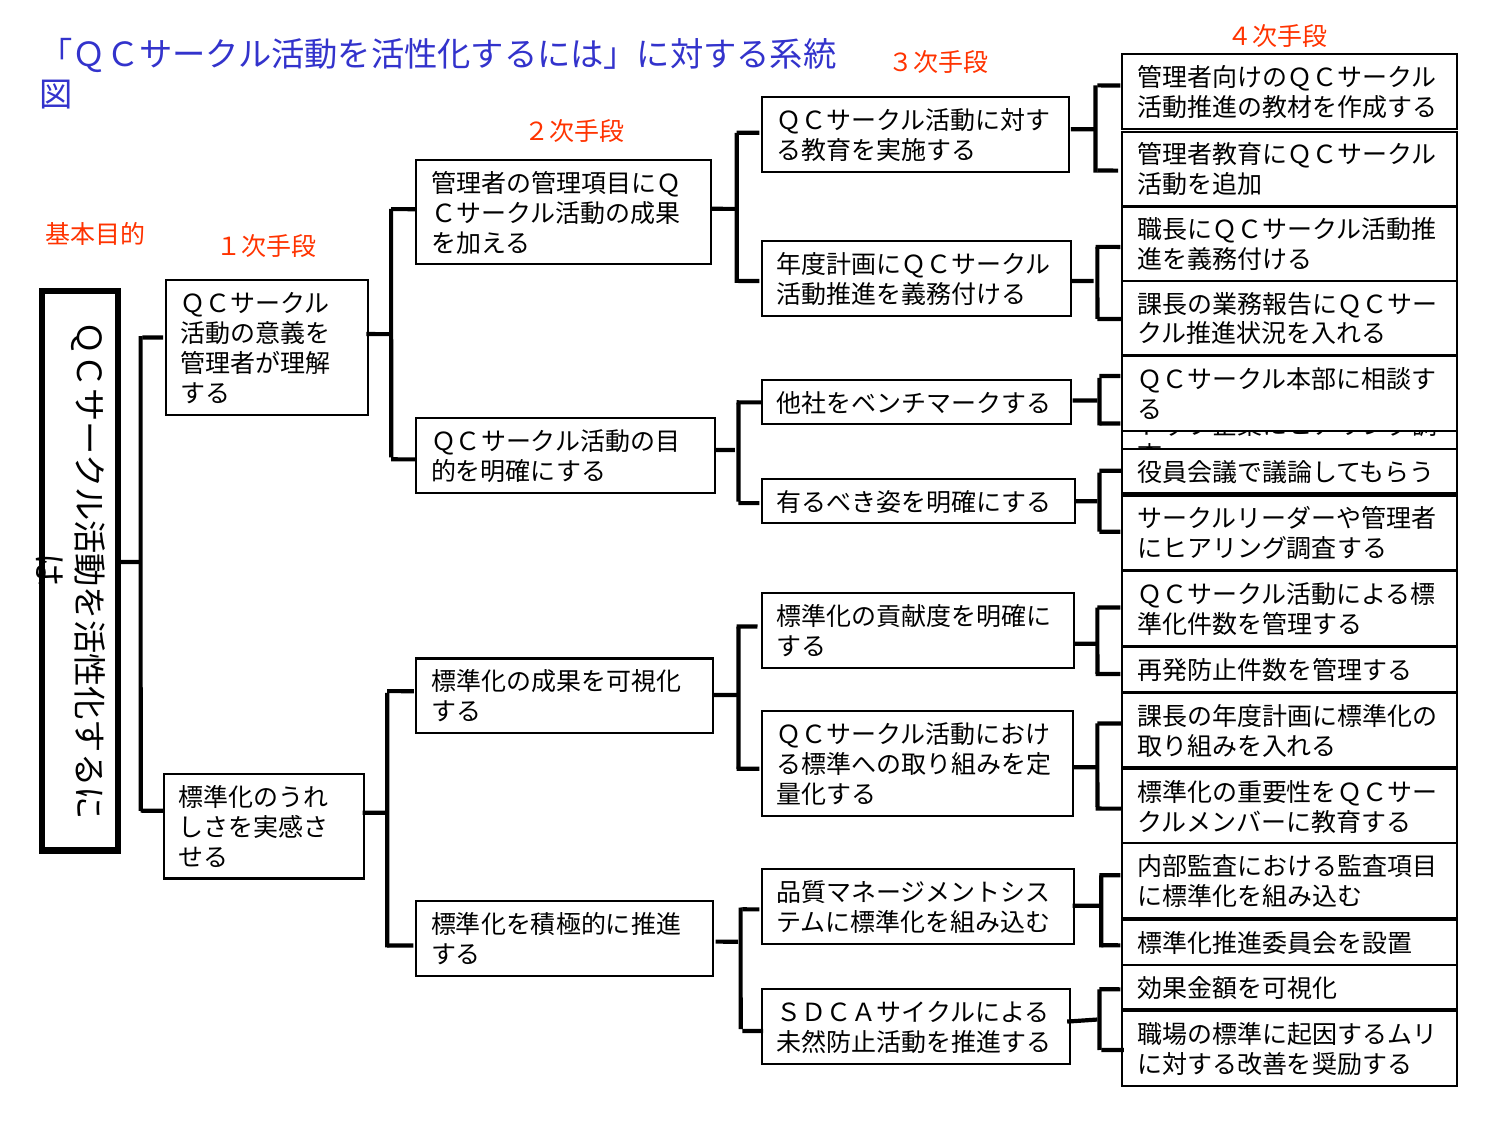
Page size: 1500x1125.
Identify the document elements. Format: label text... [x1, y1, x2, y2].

text_box ２次手段 [498, 107, 651, 153]
text_box 「ＱＣサークル活動を活性化するには」に対する系統図 [24, 25, 865, 121]
text_box １次手段 [201, 223, 354, 268]
text_box ４次手段 [1201, 13, 1354, 52]
text_box ＱＣサークル活動を活性化するには [41, 290, 119, 851]
text_box 基本目的 [29, 211, 162, 257]
text_box ＱＣサークル活動の意義を管理者が理解する [166, 280, 368, 415]
text_box ３次手段 [862, 38, 1015, 84]
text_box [416, 159, 716, 979]
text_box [761, 96, 1076, 1067]
text_box 標準化のうれしさを実感させる [164, 773, 365, 879]
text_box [1122, 53, 1458, 1089]
